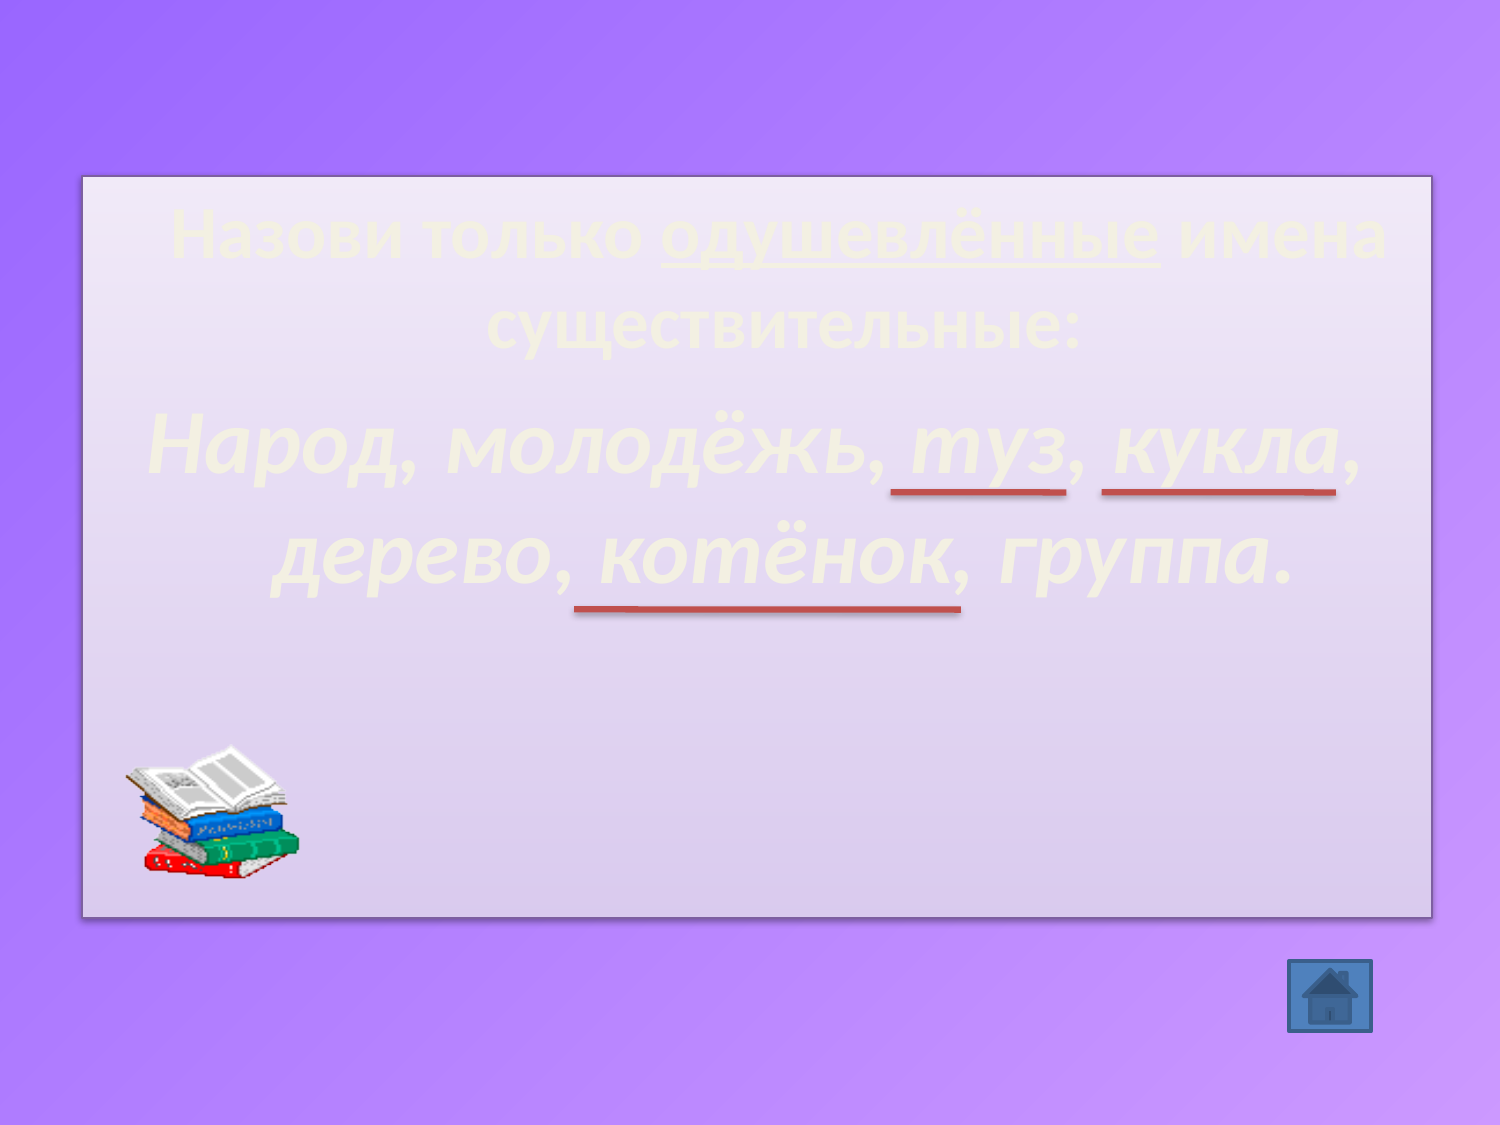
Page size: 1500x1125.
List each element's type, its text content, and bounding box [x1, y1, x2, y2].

picture [116, 726, 307, 882]
list Назови только одушевлённые имена существительные: Народ, молодёжь, туз, кукла, дерево, котёнок, группа. [81, 175, 1433, 919]
text_box [1287, 959, 1373, 1033]
